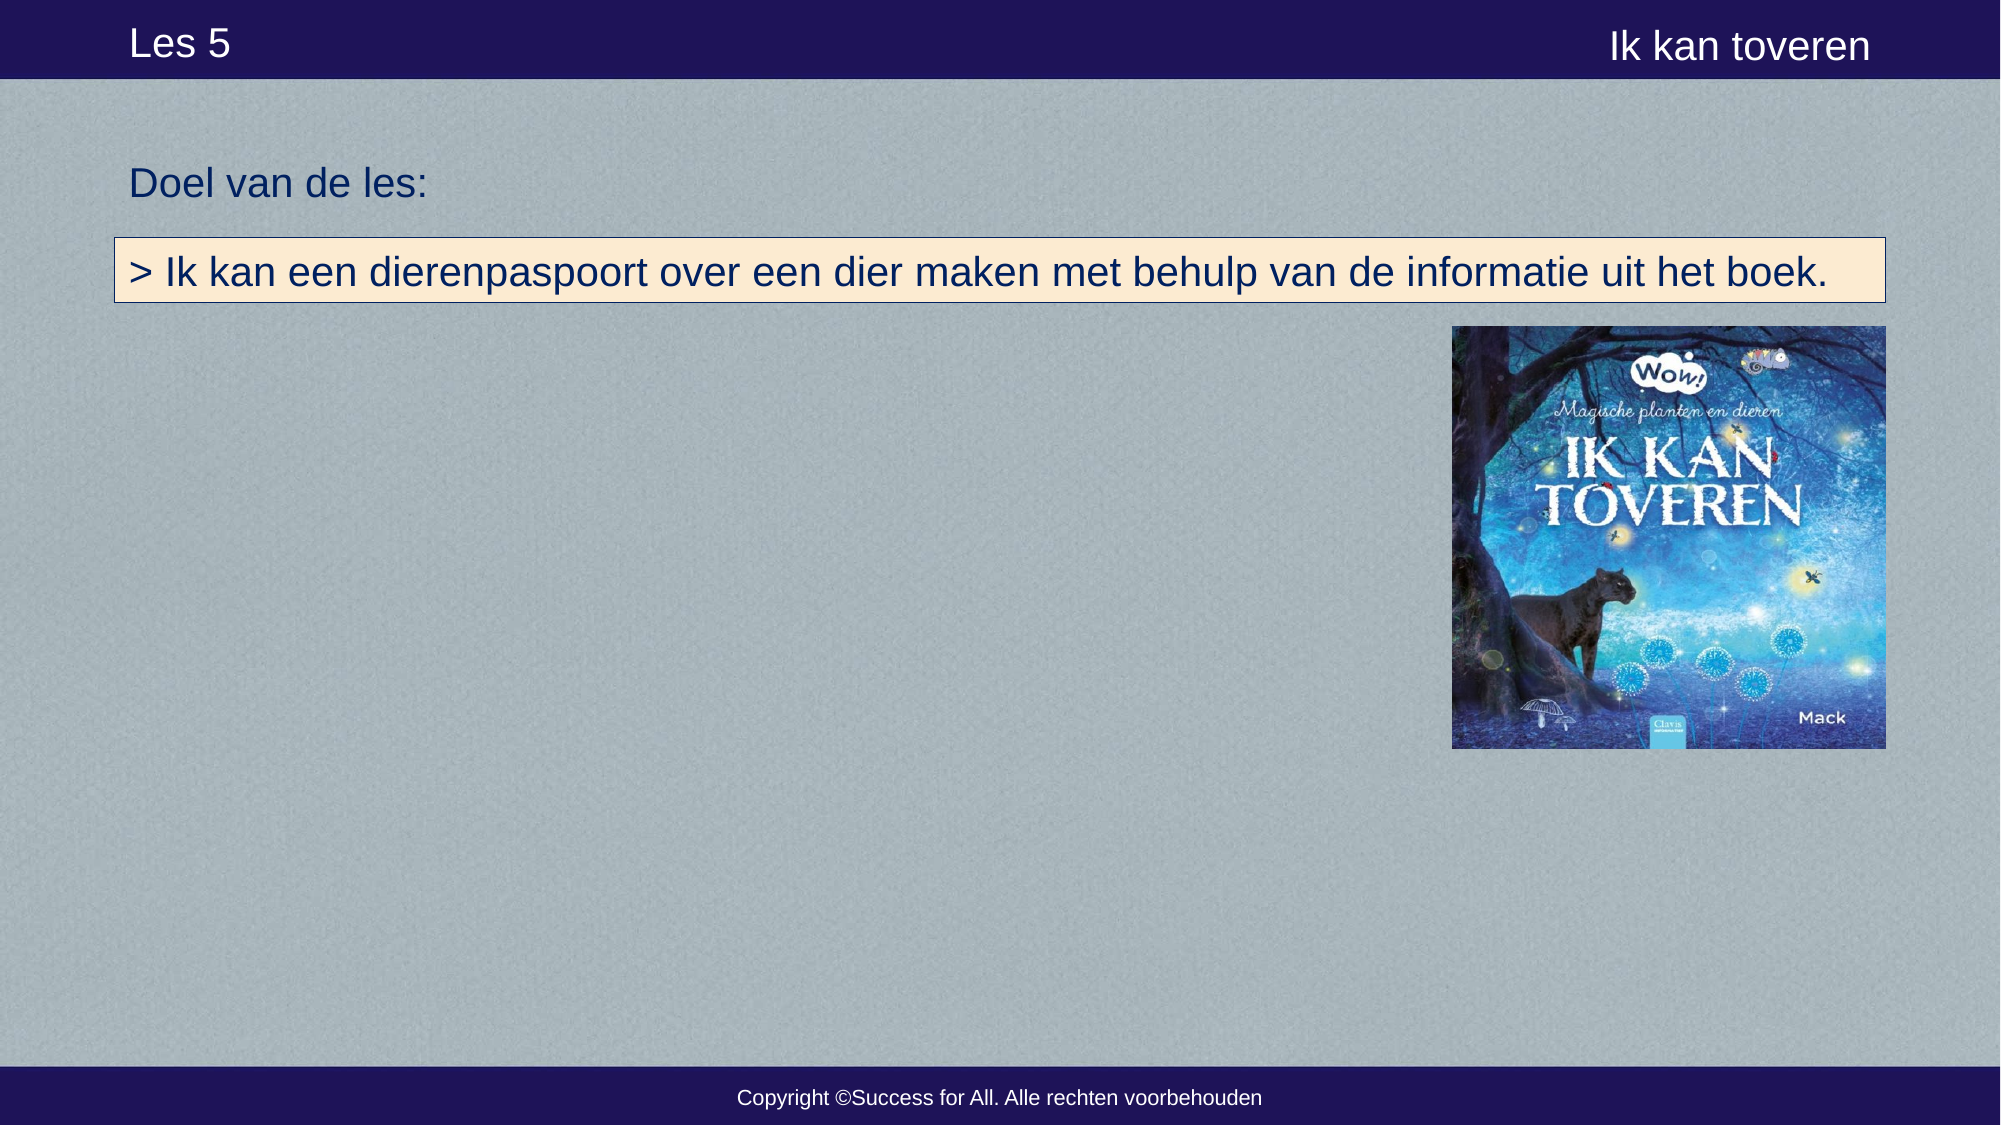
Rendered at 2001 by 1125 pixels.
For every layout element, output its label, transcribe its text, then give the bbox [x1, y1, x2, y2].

text_box Doel van de les: [113, 148, 1635, 214]
text_box Ik kan toveren [1000, 11, 1886, 76]
text_box Les 5 [114, 8, 354, 73]
picture [0, 0, 2001, 1125]
text_box Copyright ©Success for All. Alle rechten voorbehouden [0, 1076, 2000, 1125]
text_box > Ik kan een dierenpaspoort over een dier maken met behulp van de informatie uit het boek. [114, 237, 1886, 303]
